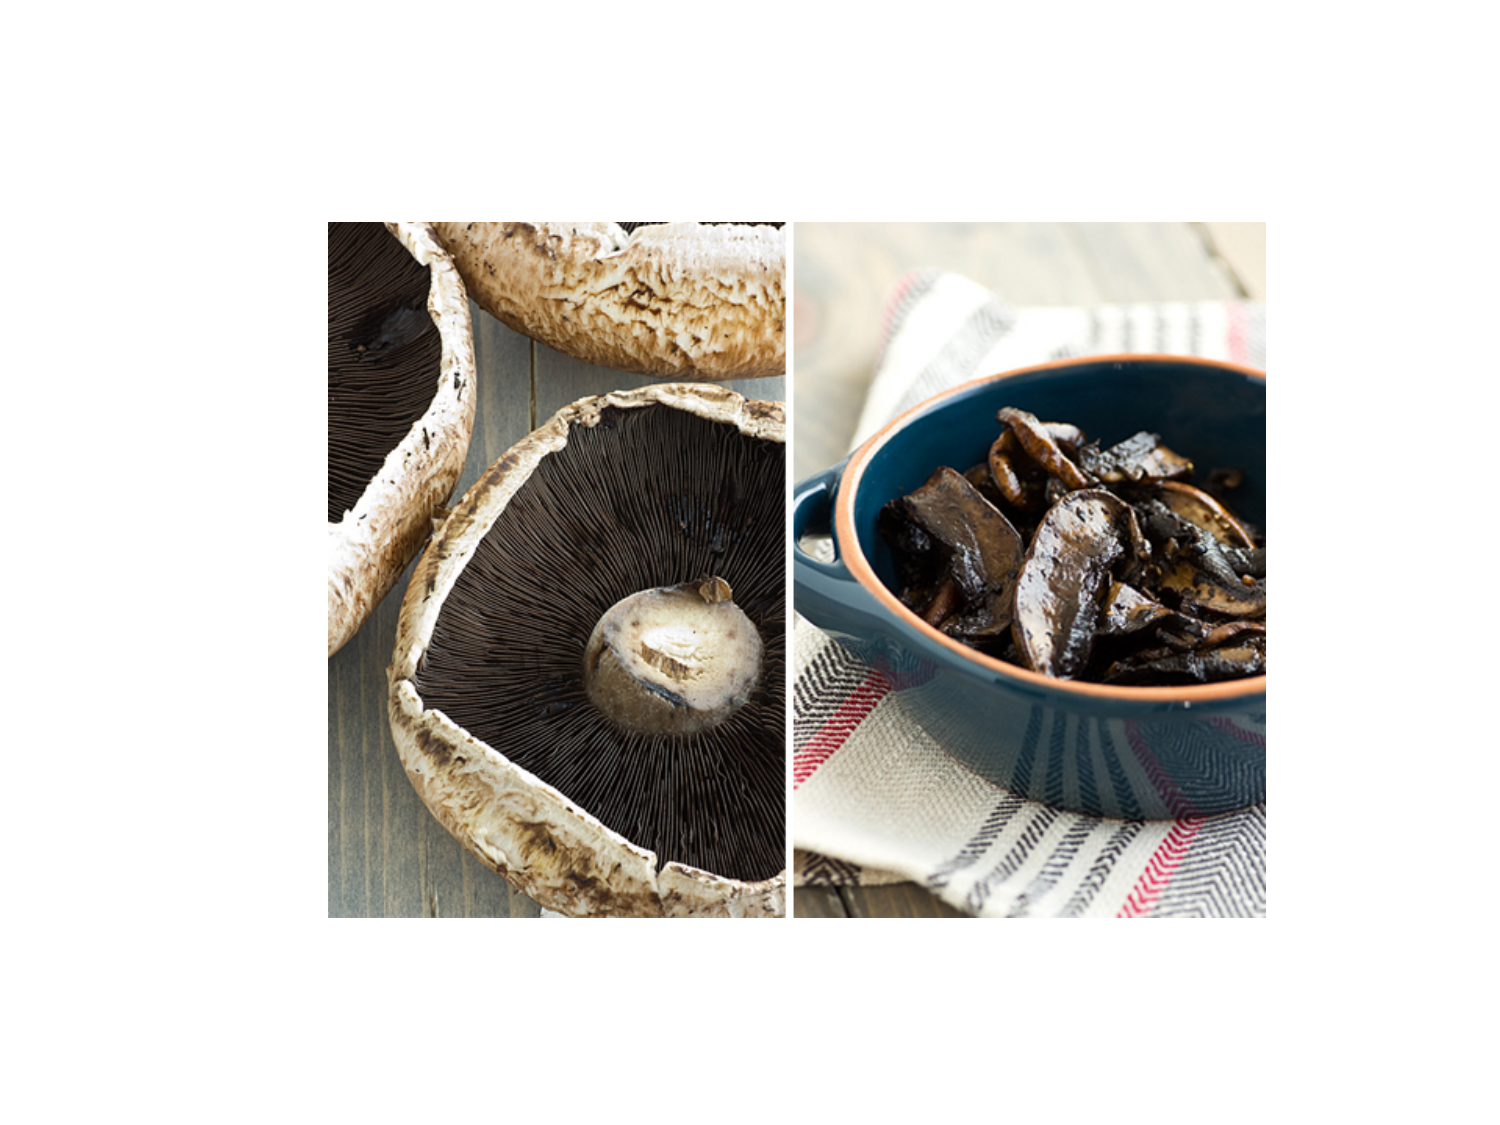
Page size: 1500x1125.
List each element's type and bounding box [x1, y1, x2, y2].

picture [327, 222, 1266, 919]
